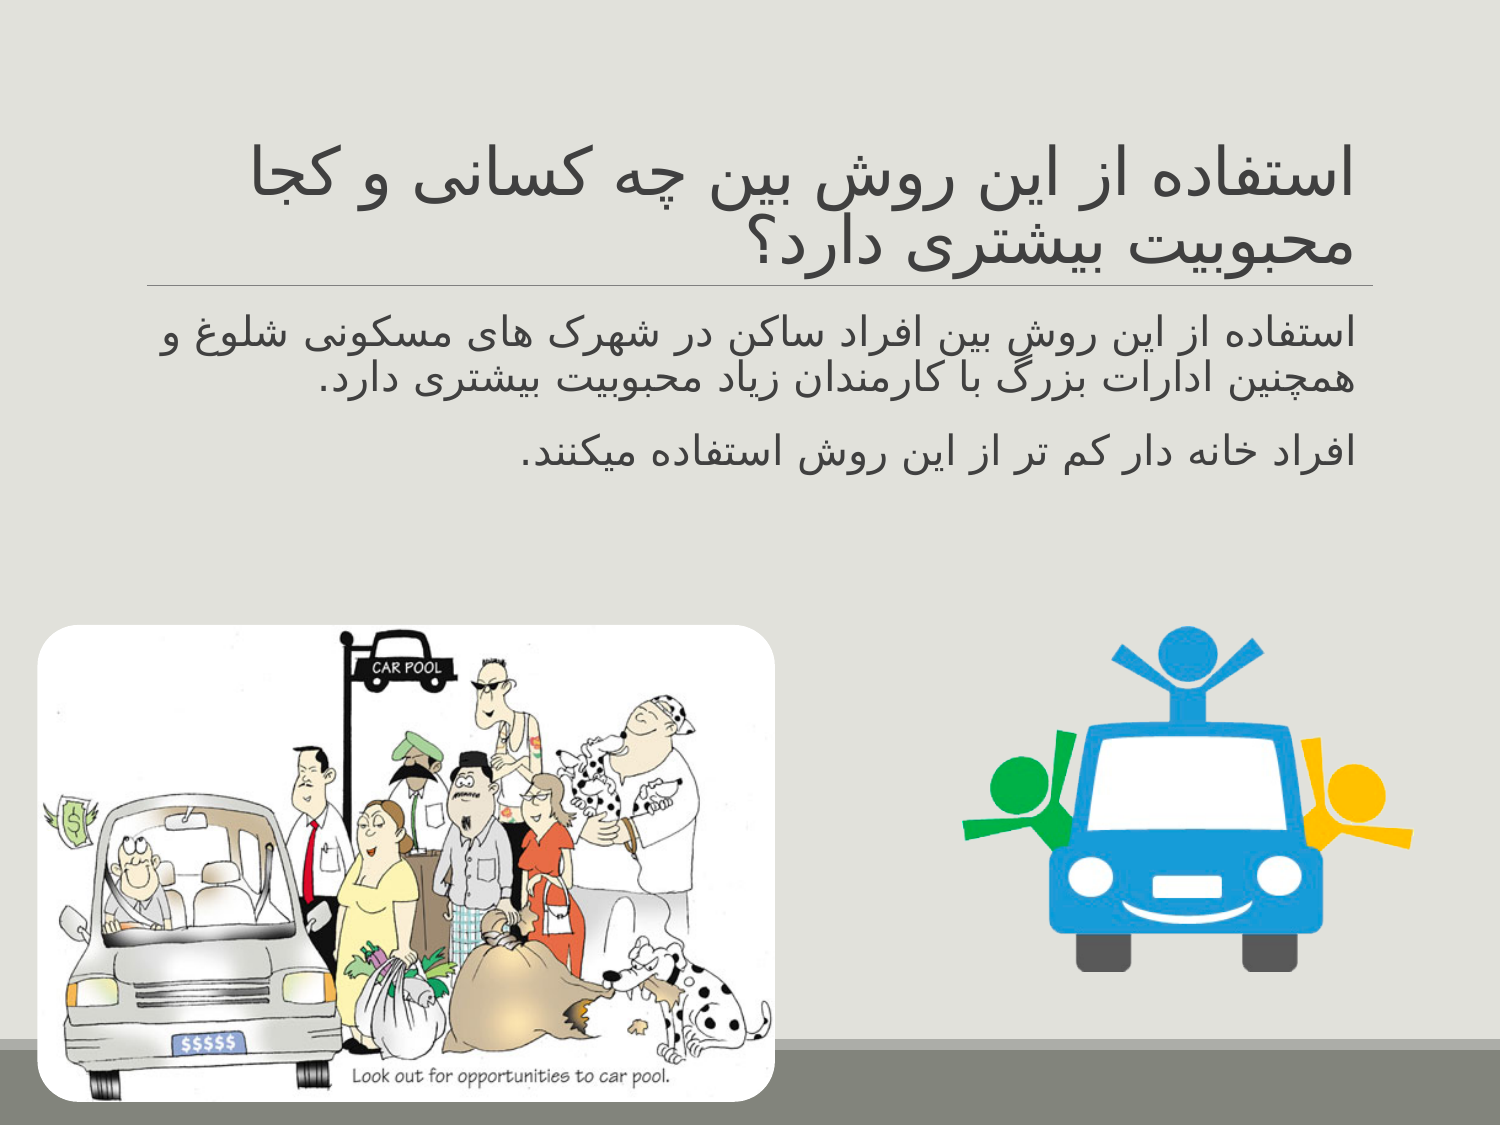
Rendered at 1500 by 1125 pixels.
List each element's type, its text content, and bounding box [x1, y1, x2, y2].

picture [36, 624, 776, 1103]
title استفاده از این روش بین چه کسانی و کجا محبوبیت بیشتری دارد؟ [135, 47, 1373, 285]
list استفاده از این روش بین افراد ساکن در شهرک های مسکونی شلوغ و همچنین ادارات بزرگ با کارمندان زیاد محبوبیت بیشتری دارد. افراد خانه دار کم تر از این روش استفاده میکنند. [135, 302, 1373, 963]
picture [961, 626, 1415, 973]
